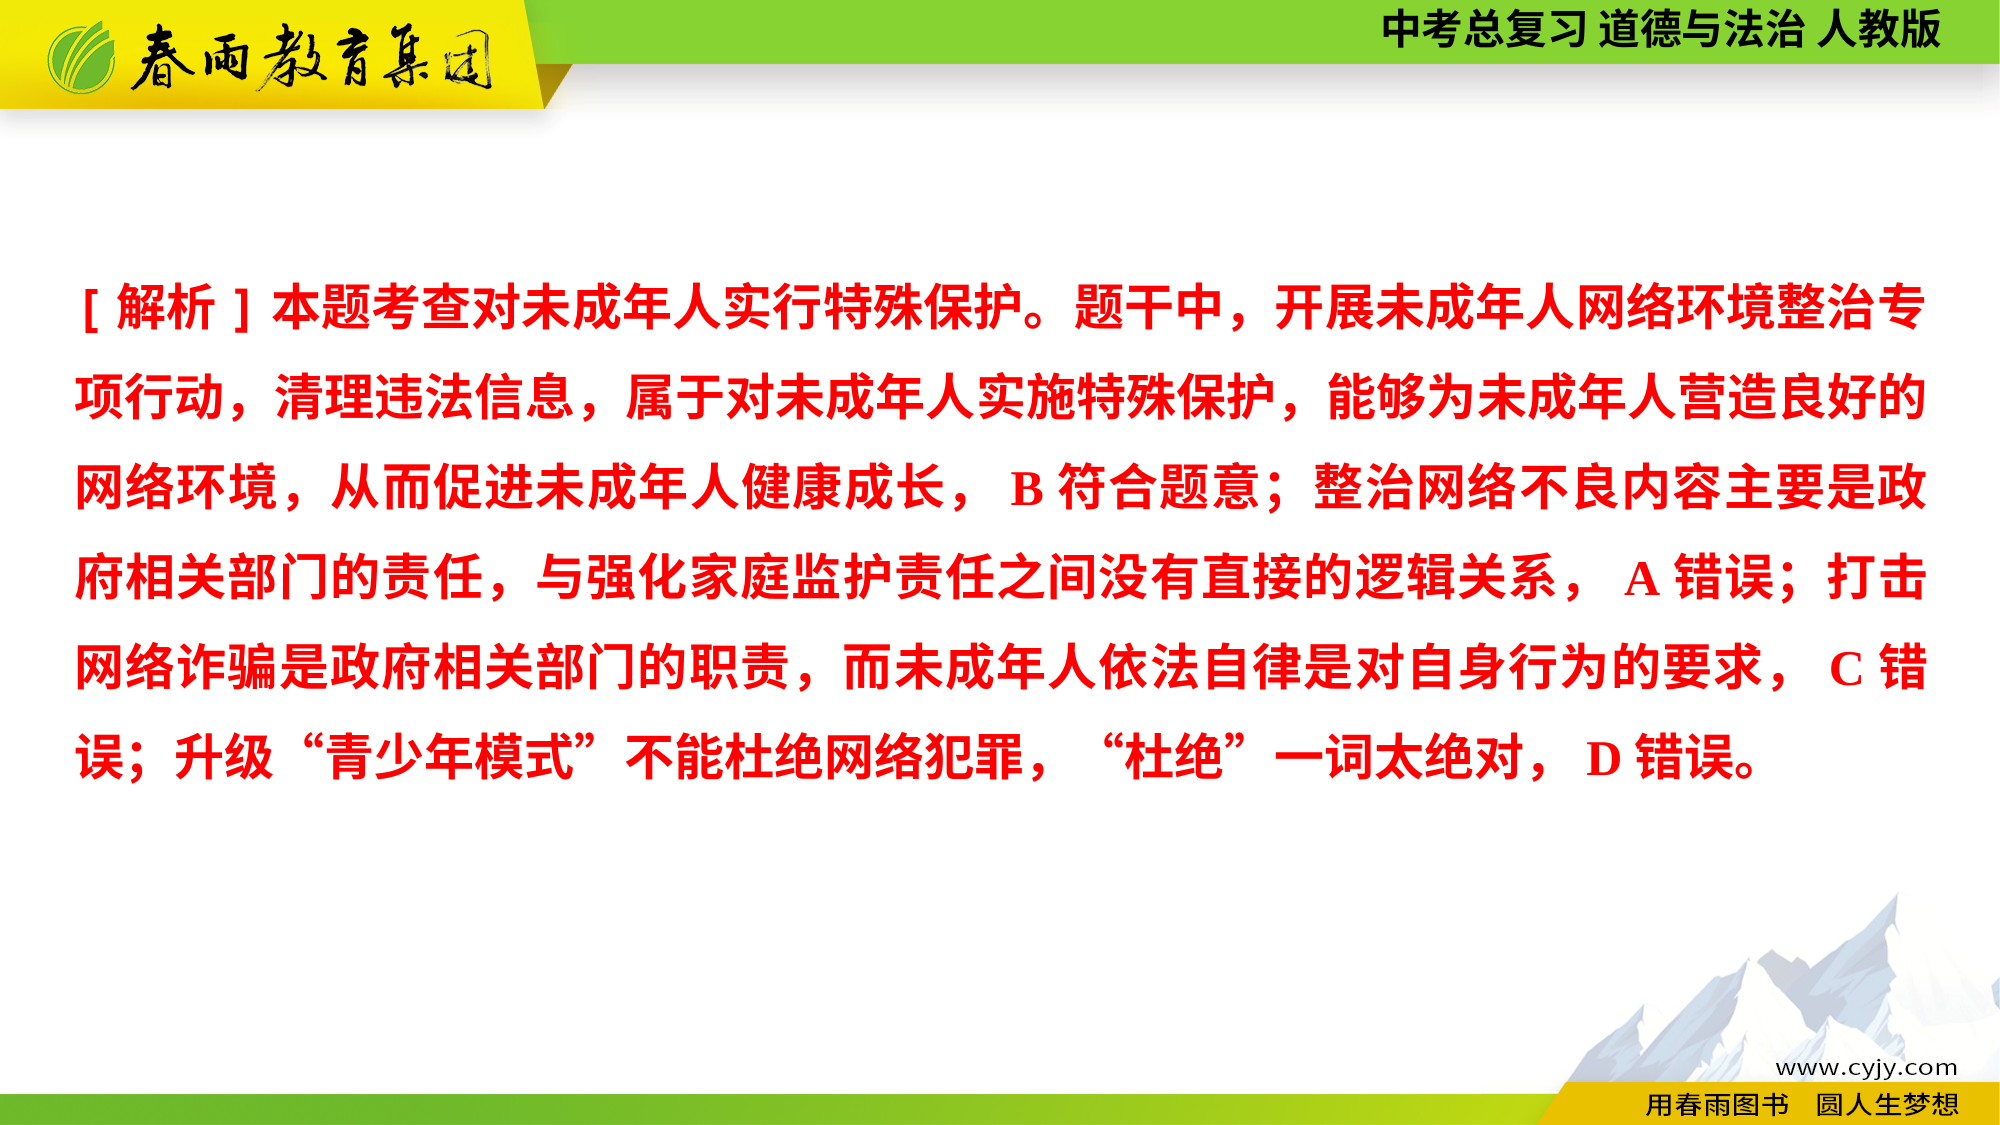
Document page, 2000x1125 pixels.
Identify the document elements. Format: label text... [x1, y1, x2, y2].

picture [0, 0, 2000, 1125]
list [解析]本题考查对未成年人实行特殊保护。题干中，开展未成年人网络环境整治专项行动，清理违法信息，属于对未成年人实施特殊保护，能够为未成年人营造良好的网络环境，从而促进未成年人健康成长，B符合题意；整治网络不良内容主要是政府相关部门的责任，与强化家庭监护责任之间没有直接的逻辑关系，A错误；打击网络诈骗是政府相关部门的职责，而未成年人依法自律是对自身行为的要求，C错误；升级“青少年模式”不能杜绝网络犯罪，“杜绝”一词太绝对，D错误。 [59, 237, 1944, 787]
